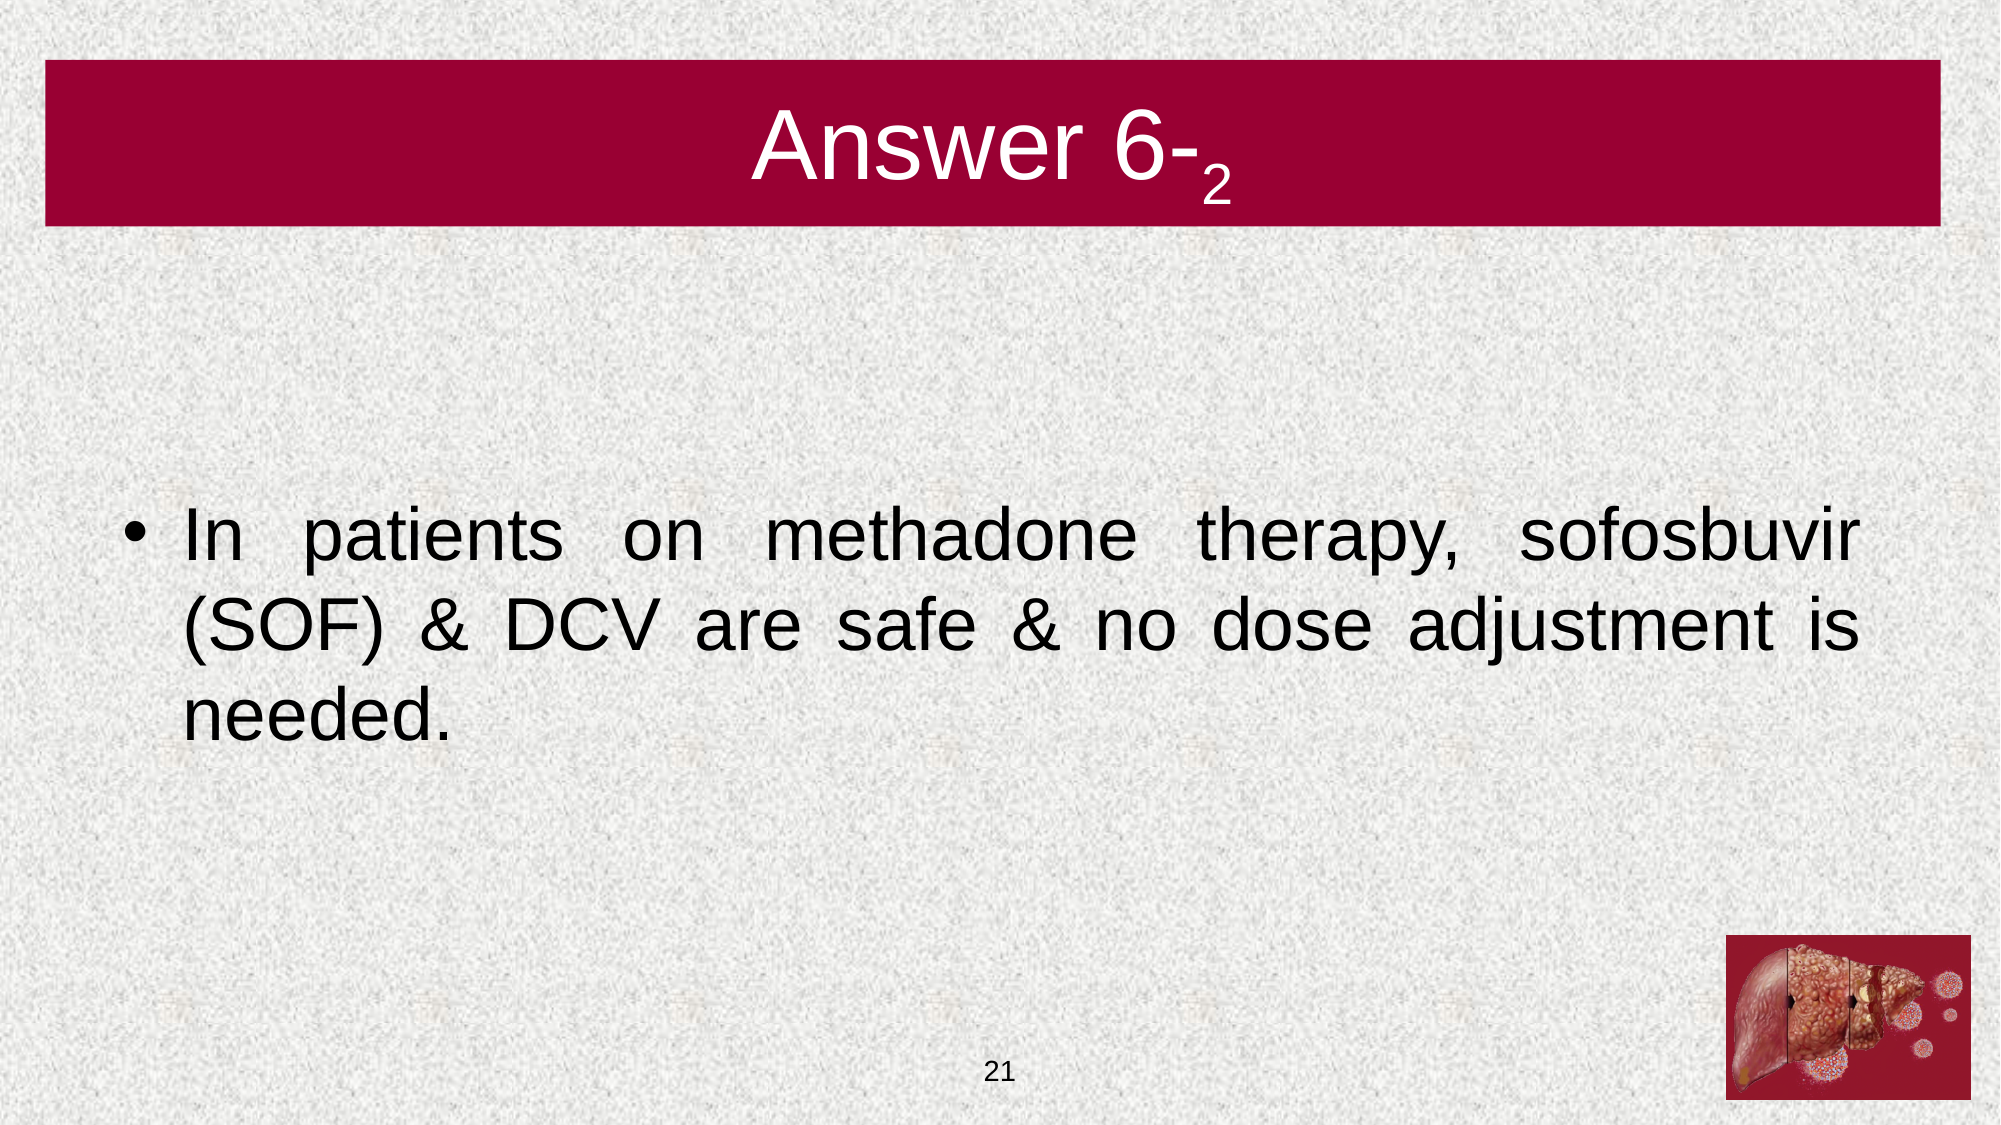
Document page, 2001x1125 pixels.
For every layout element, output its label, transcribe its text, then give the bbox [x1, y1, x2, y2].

list In patients on methadone therapy, sofosbuvir (SOF) & DCV are safe & no dose adjustment is needed. [107, 477, 1878, 789]
picture [0, 0, 2001, 1125]
title Answer 6-2 [45, 59, 1941, 227]
slide_number 21 [774, 1039, 1225, 1100]
